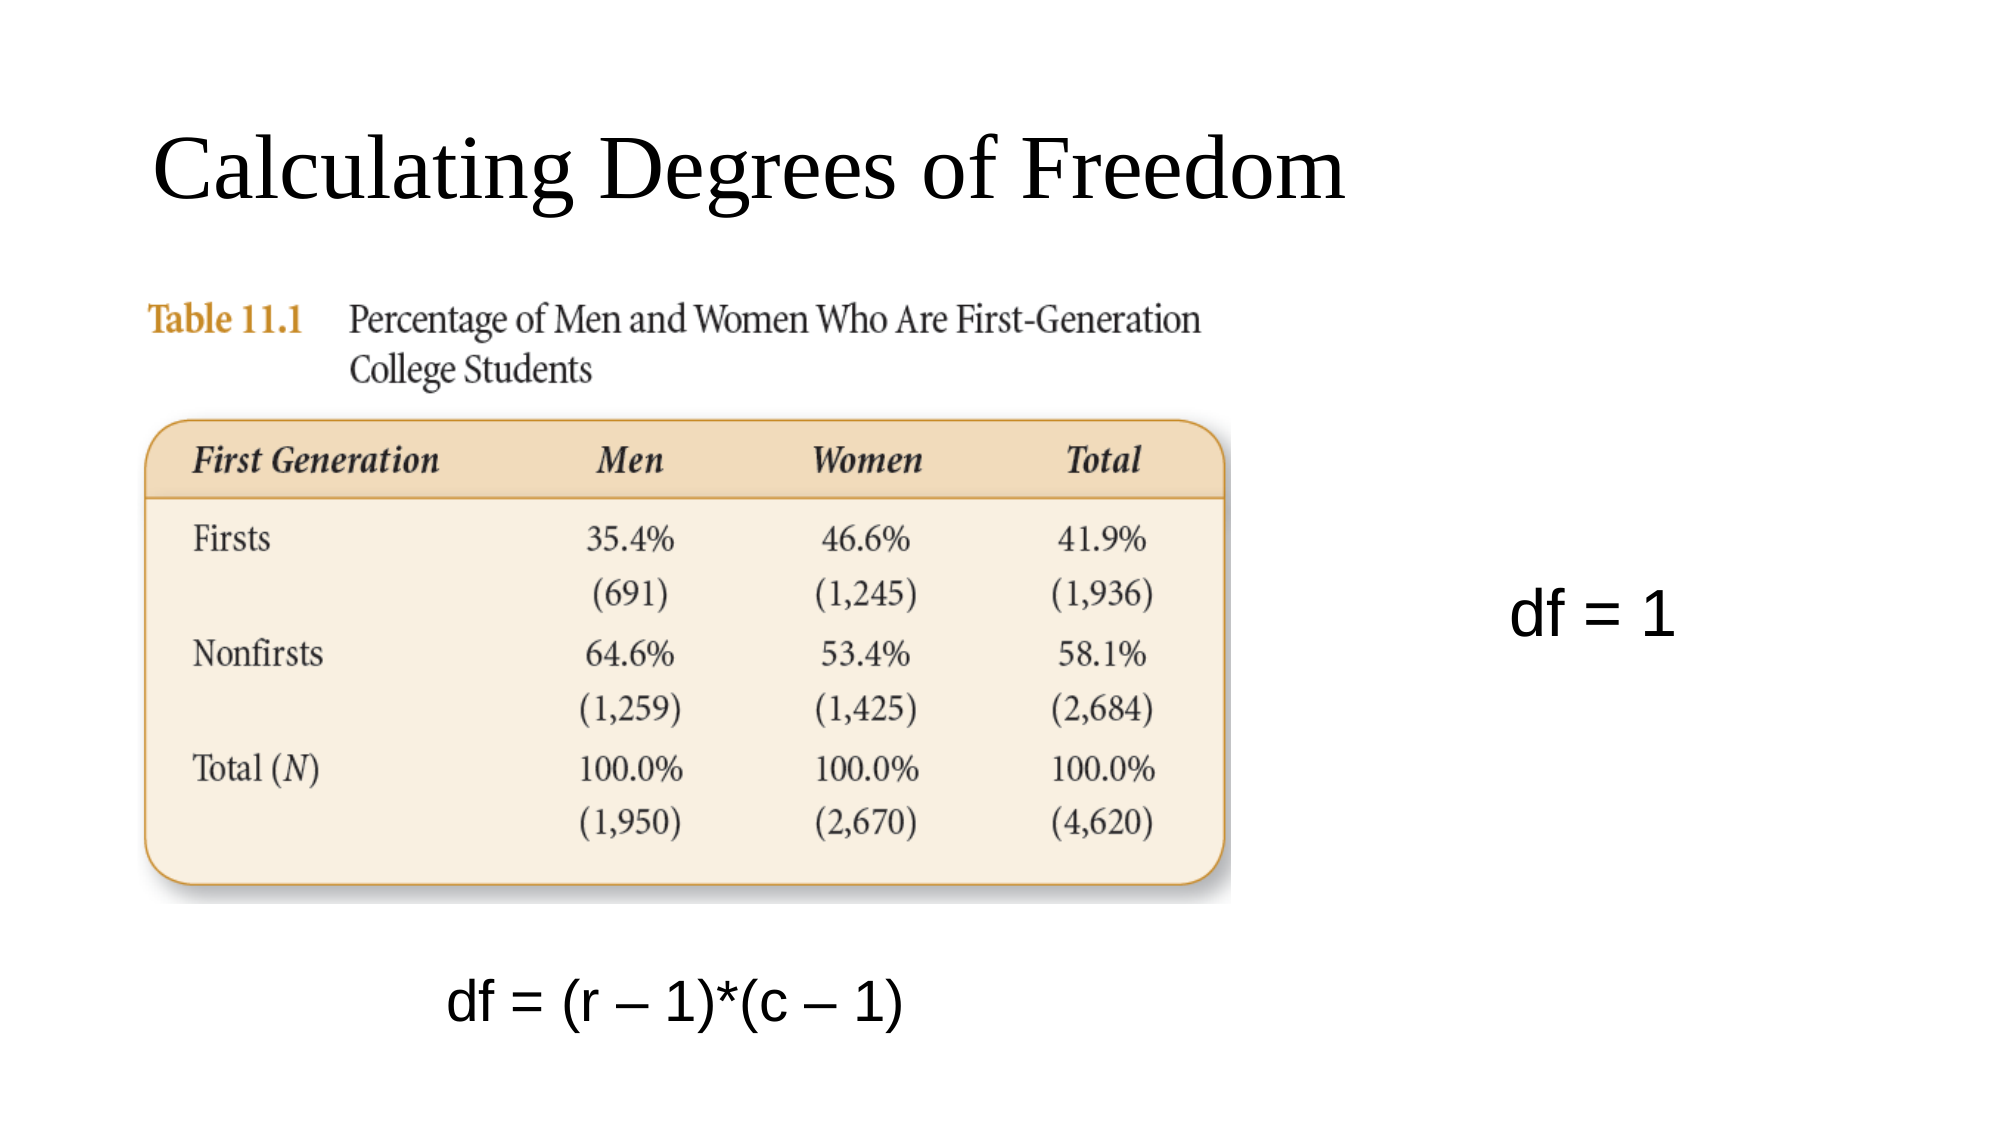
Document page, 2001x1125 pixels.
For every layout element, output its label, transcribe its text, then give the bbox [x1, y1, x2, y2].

text_box df = 1 [1494, 562, 1757, 658]
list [137, 277, 1231, 904]
title Calculating Degrees of Freedom [137, 59, 1863, 278]
text_box df = (r – 1)*(c – 1) [431, 956, 937, 1041]
